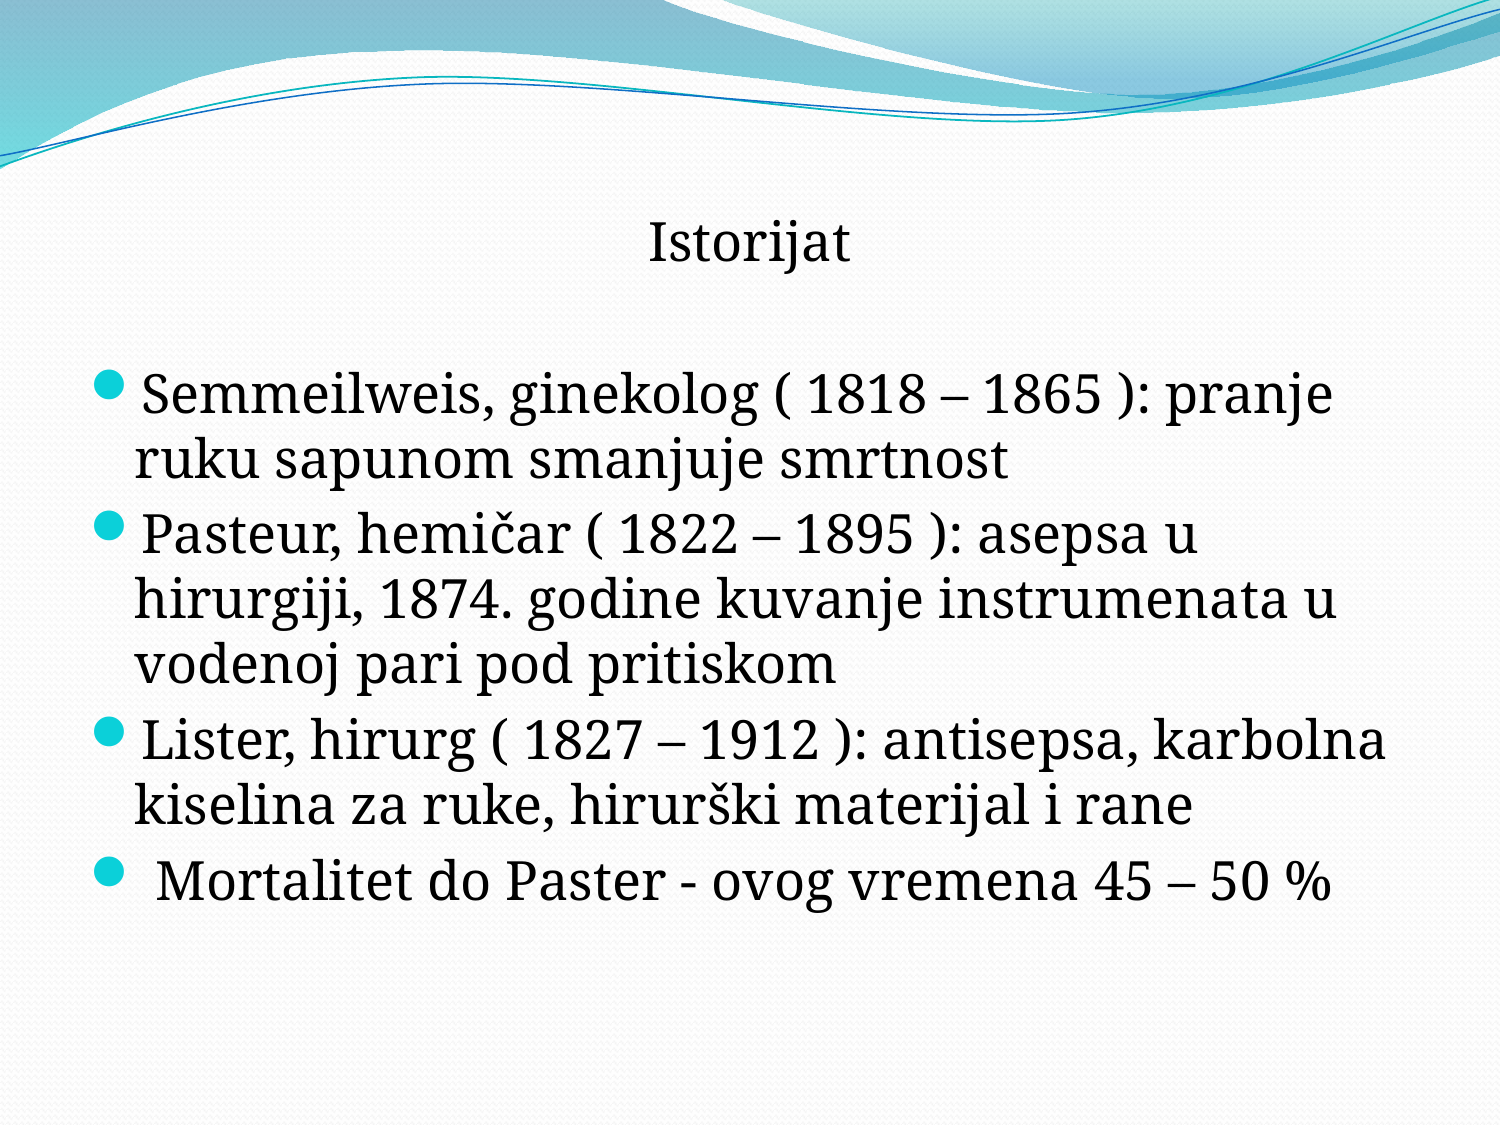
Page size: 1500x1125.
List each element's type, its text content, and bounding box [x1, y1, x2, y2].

list Istorijat Semmeilweis, ginekolog ( 1818 – 1865 ): pranje ruku sapunom smanjuje smrtnost Pasteur, hemičar ( 1822 – 1895 ): asepsa u hirurgiji, 1874. godine kuvanje instrumenata u vodenoj pari pod pritiskom Lister, hirurg ( 1827 – 1912 ): antisepsa, karbolna kiselina za ruke, hirurški materijal i rane Mortalitet do Paster - ovog vremena 45 – 50 % [75, 200, 1425, 1038]
